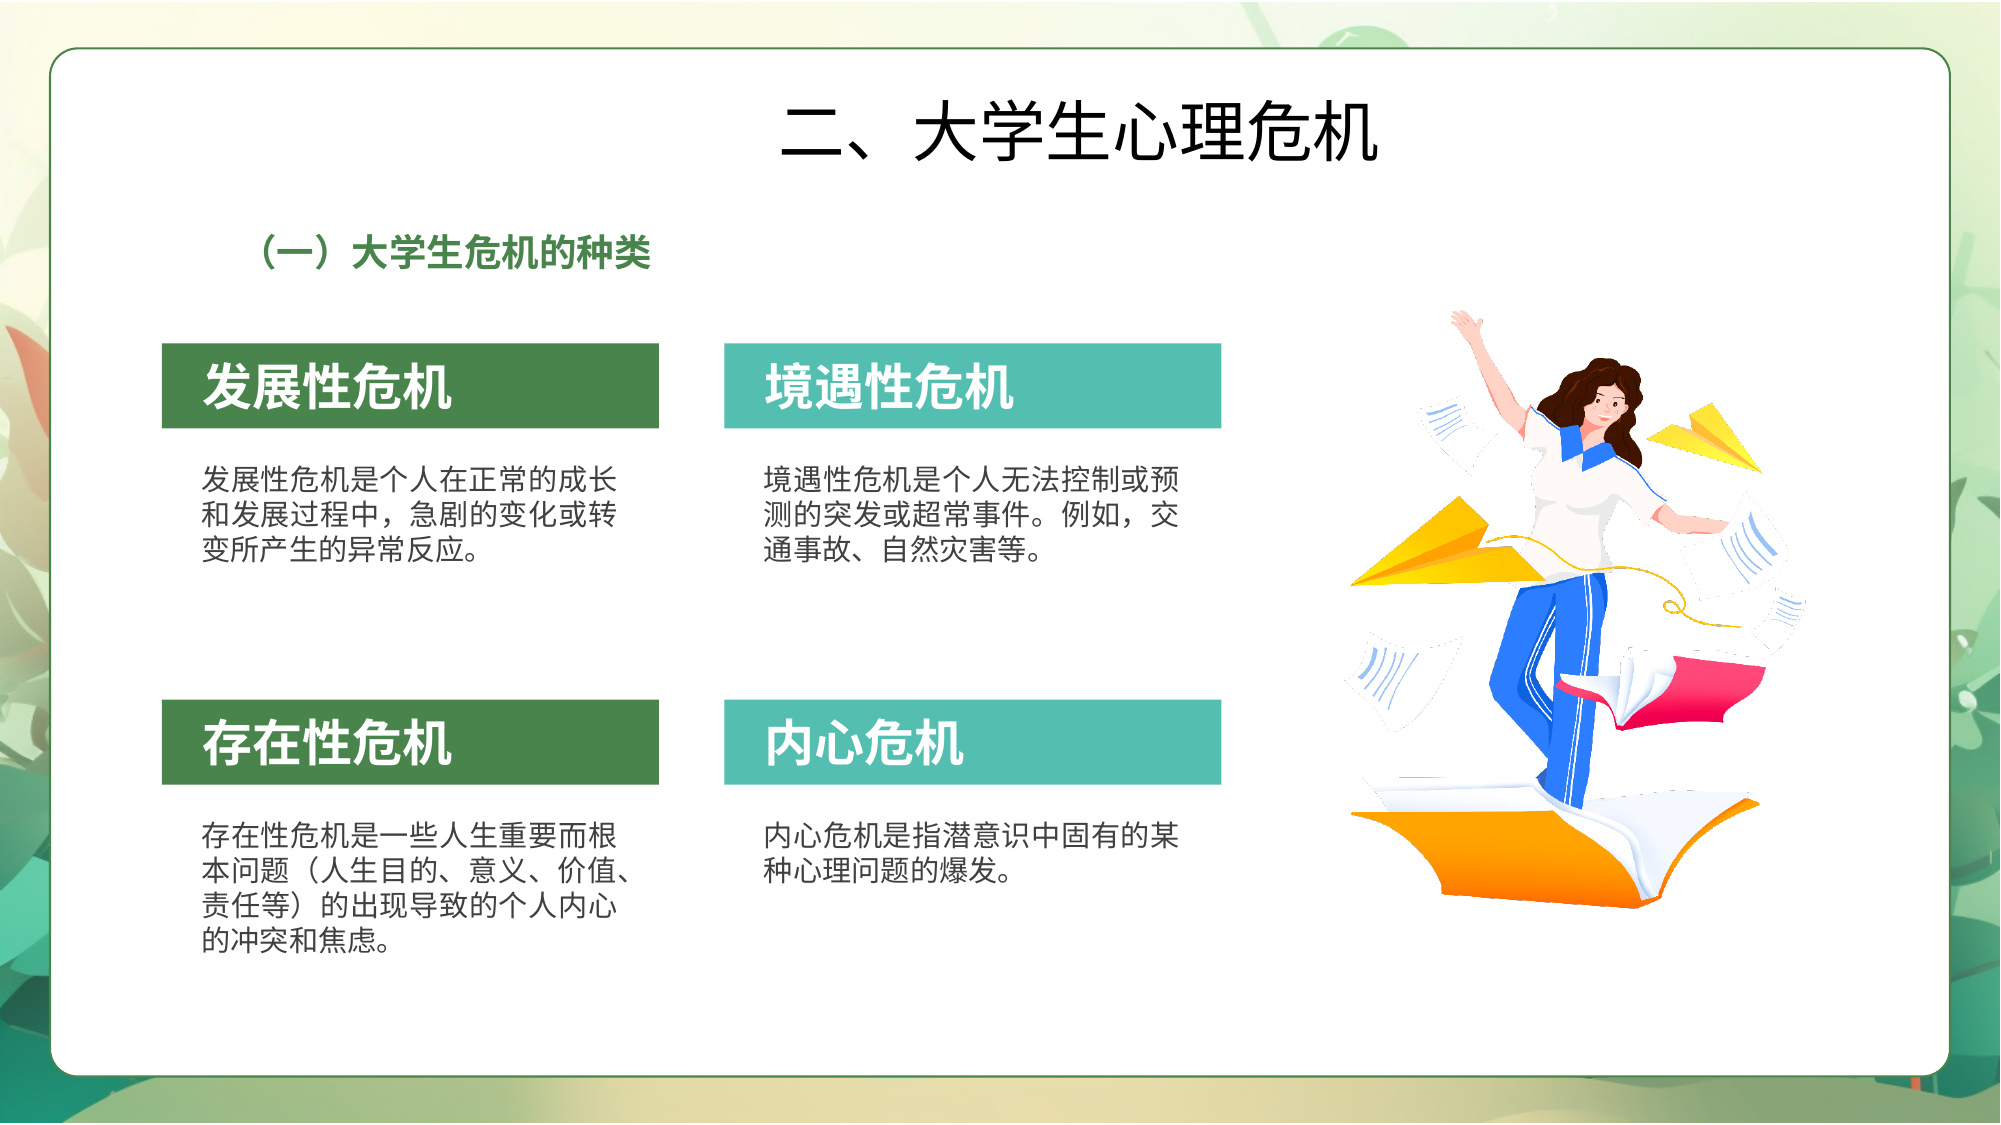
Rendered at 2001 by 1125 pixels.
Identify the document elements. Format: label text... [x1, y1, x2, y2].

text_box 二、大学生心理危机 [459, 82, 1700, 177]
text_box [724, 699, 1222, 896]
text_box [724, 343, 1222, 575]
picture [0, 2, 2000, 1123]
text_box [161, 343, 659, 575]
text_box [161, 699, 659, 967]
text_box （一）大学生危机的种类 [224, 210, 1235, 282]
